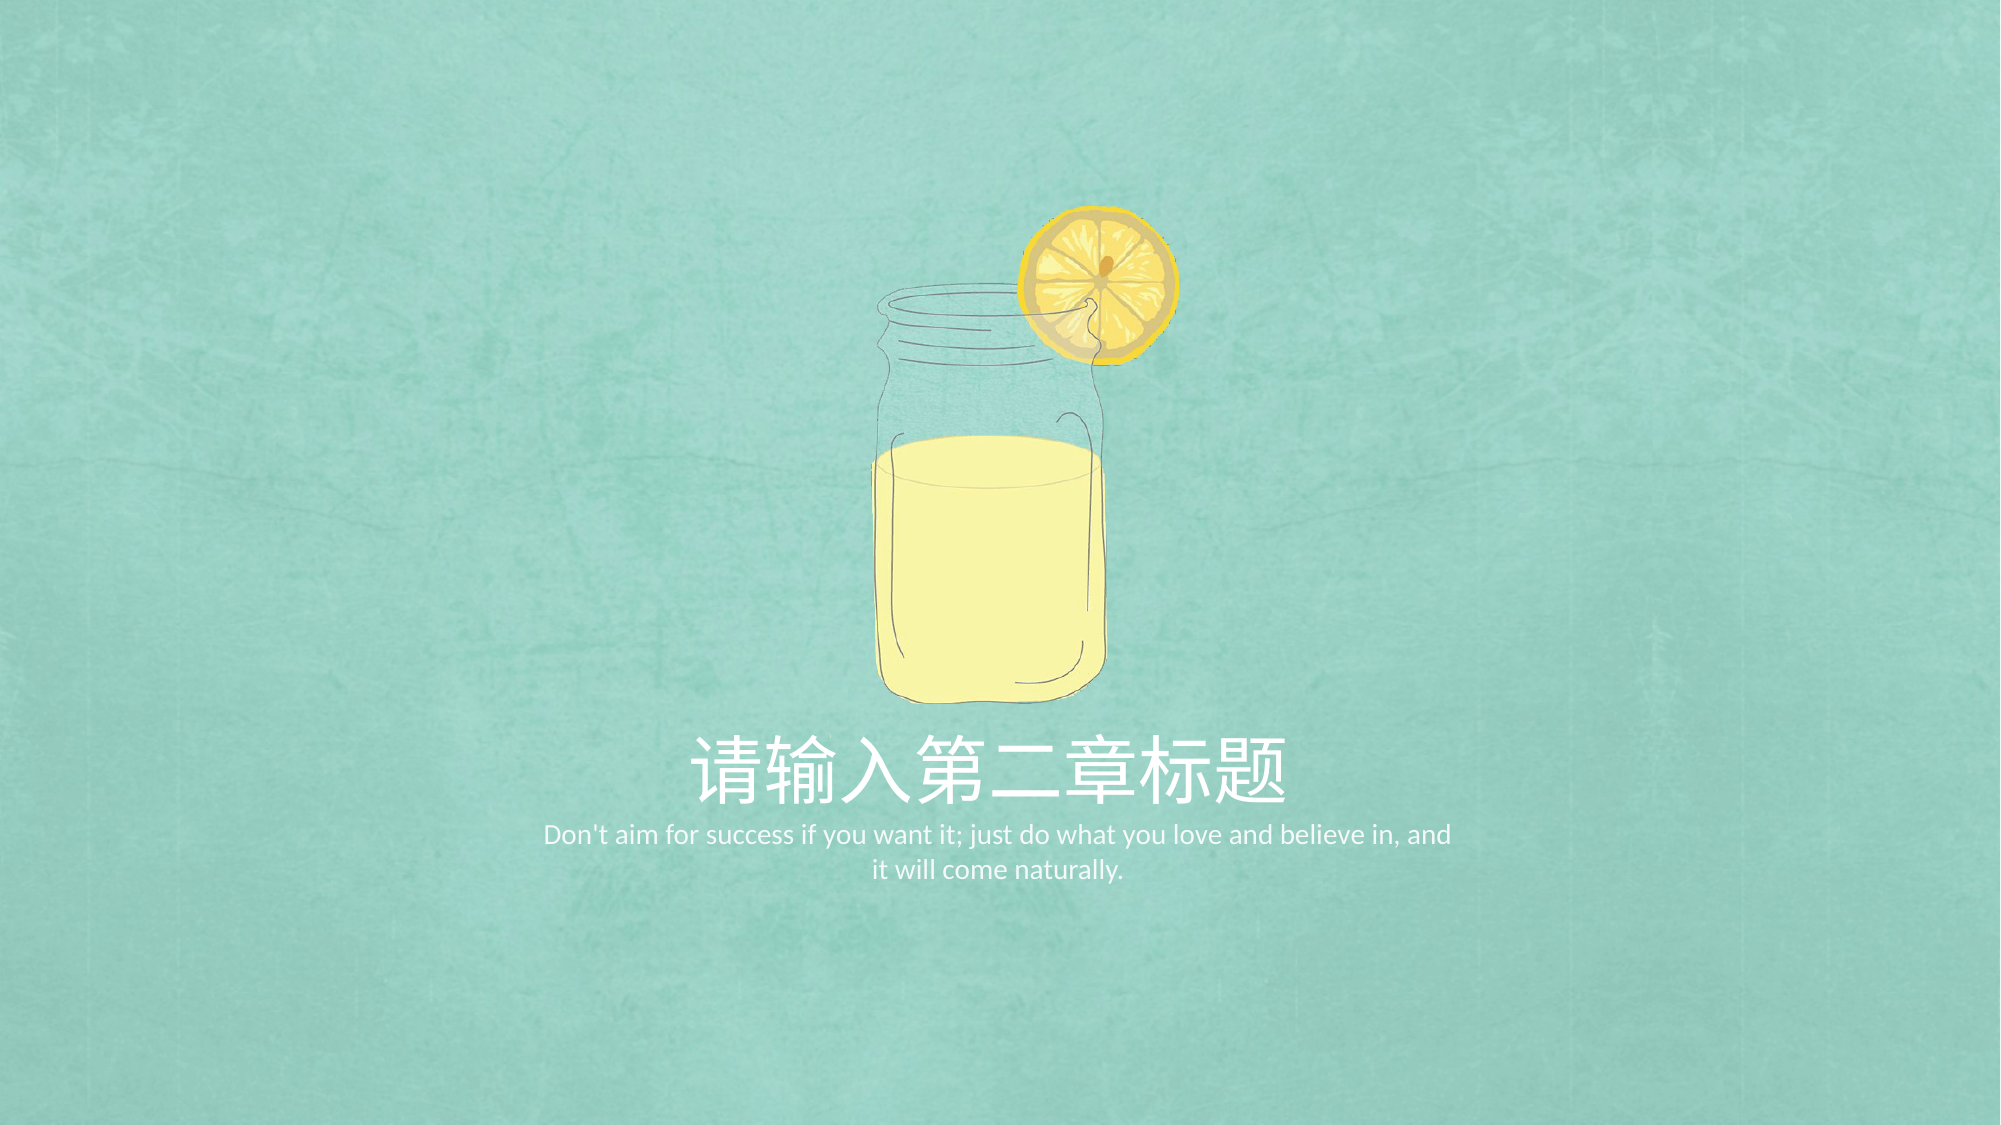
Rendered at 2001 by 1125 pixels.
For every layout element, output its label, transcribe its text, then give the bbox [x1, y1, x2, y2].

picture [0, 0, 2001, 1125]
text_box 请输入第二章标题 [579, 713, 1399, 807]
text_box Don't aim for success if you want it; just do what you love and believe in, and it will come naturally. [522, 807, 1474, 893]
